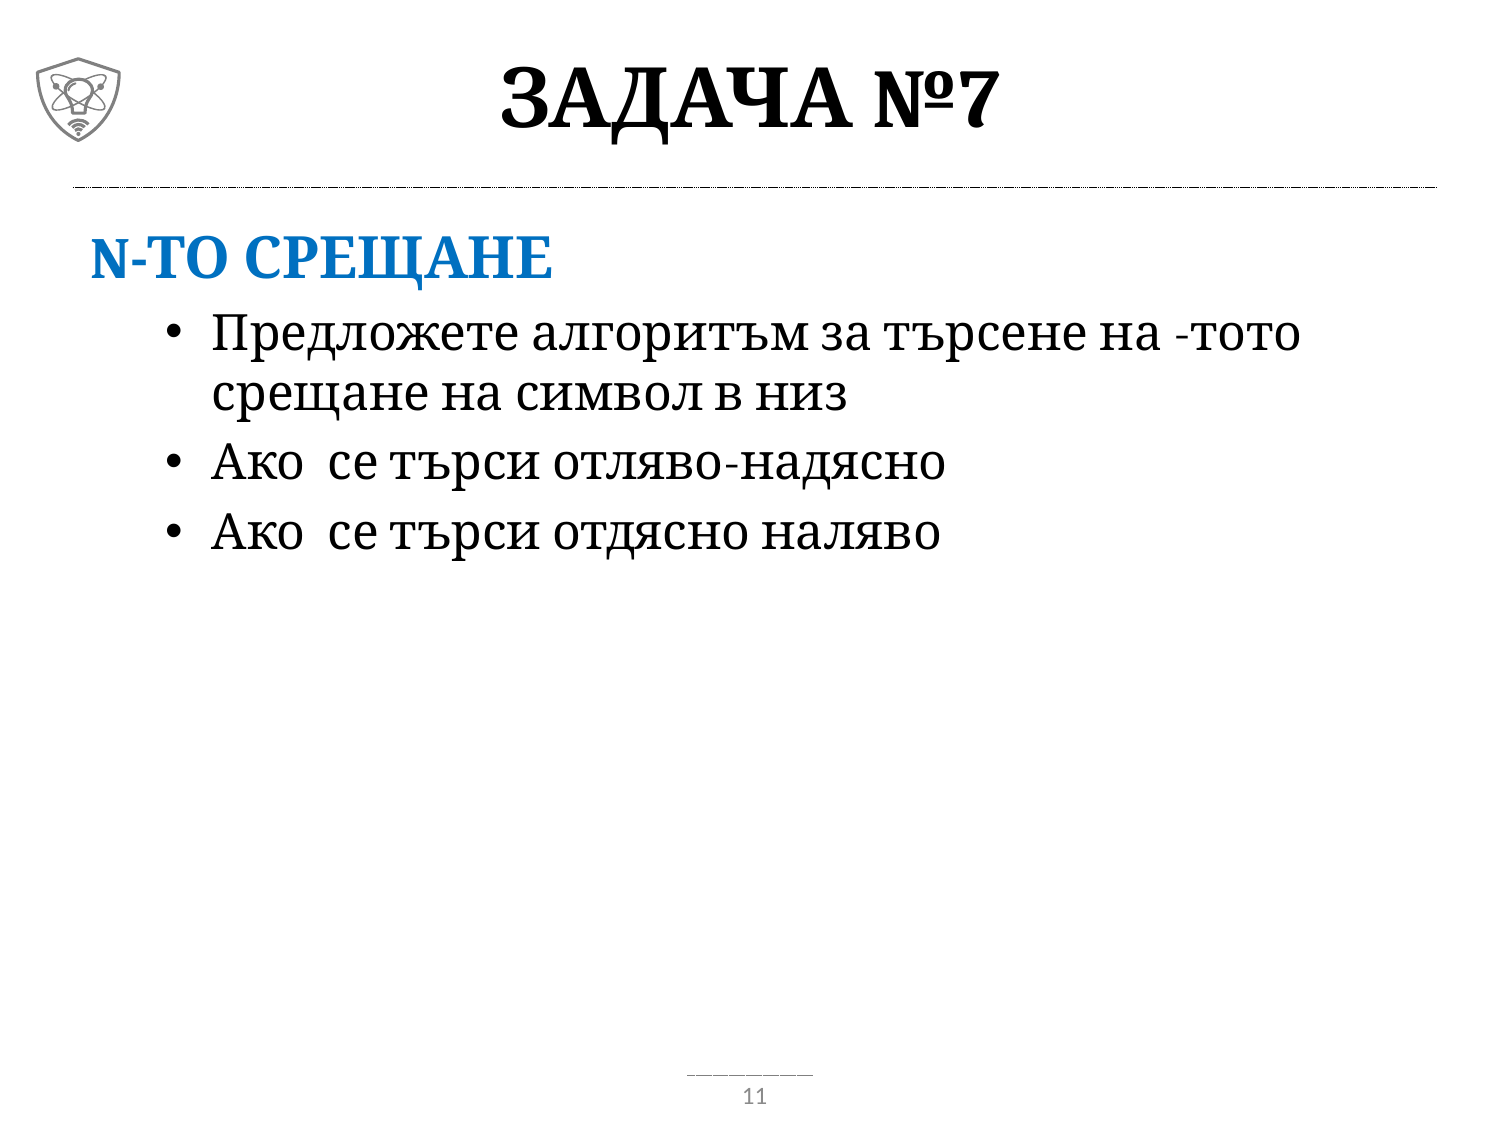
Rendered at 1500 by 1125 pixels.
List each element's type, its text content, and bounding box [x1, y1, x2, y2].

title Задача №7 [0, 0, 1500, 188]
slide_number 11 [579, 1065, 930, 1125]
